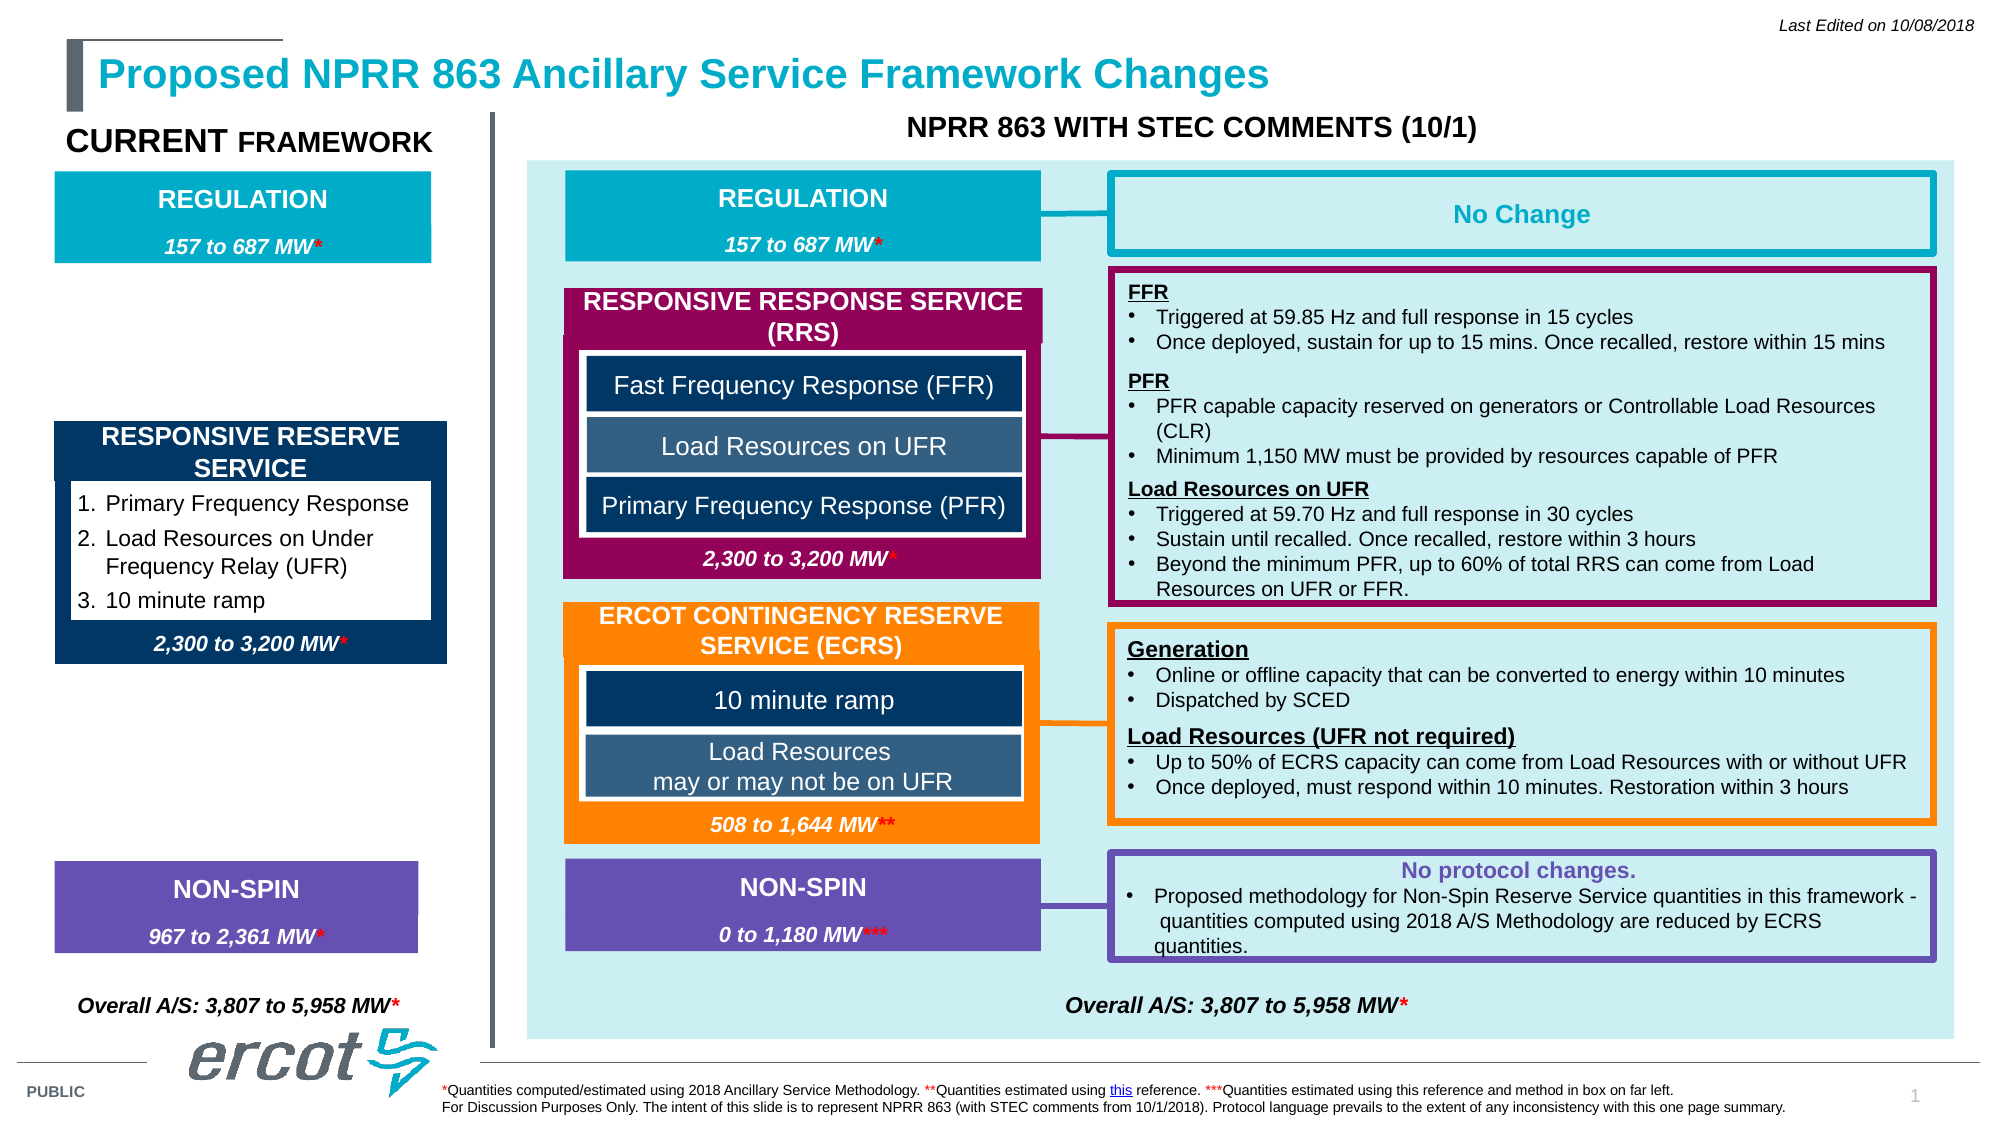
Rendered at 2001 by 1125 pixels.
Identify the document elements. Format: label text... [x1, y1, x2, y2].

text_box Regulation [563, 168, 1043, 221]
text_box Load Resources on UFR [585, 415, 1024, 474]
text_box FFR Triggered at 59.85 Hz and full response in 15 cycles Once deployed, sustain for up to 15 mins. Once recalled, restore within 15 mins PFR PFR capable capacity reserved on generators or Controllable Load Resources (CLR) Minimum 1,150 MW must be provided by resources capable of PFR Load Resources on UFR Triggered at 59.70 Hz and full response in 30 cycles Sustain until recalled. Once recalled, restore within 3 hours Beyond the minimum PFR, up to 60% of total RRS can come from Load Resources on UFR or FFR. [1110, 267, 1935, 606]
text_box Primary Frequency Response (PFR) [584, 475, 1024, 534]
picture [183, 1024, 442, 1100]
text_box *Quantities computed/estimated using 2018 Ancillary Service Methodology. **Quantities estimated using this reference. ***Quantities estimated using this reference and method in box on far left. For Discussion Purposes Only. The intent of this slide is to represent NPRR 863 (with STEC comments from 10/1/2018). Protocol language prevails to the extent of any inconsistency with this one page summary. [427, 1073, 1966, 1123]
text_box Generation Online or offline capacity that can be converted to energy within 10 minutes Dispatched by SCED Load Resources (UFR not required) Up to 50% of ECRS capacity can come from Load Resources with or without UFR Once deployed, must respond within 10 minutes. Restoration within 3 hours [1109, 623, 1935, 824]
text_box Overall A/S: 3,807 to 5,958 MW* [565, 986, 1908, 1023]
text_box 2,300 to 3,200 MW* [565, 535, 1041, 578]
text_box No Change [1109, 171, 1935, 255]
text_box 10 minute ramp [584, 669, 1024, 729]
text_box [525, 158, 1957, 1041]
text_box Regulation [53, 169, 433, 223]
text_box [569, 659, 1034, 799]
text_box Fast Frequency Response (FFR) [584, 354, 1024, 413]
text_box Responsive Response Service (RRS) [562, 286, 1045, 346]
title Proposed NPRR 863 Ancillary Service Framework Changes [83, 39, 1934, 125]
text_box Load Resources may or may not be on UFR [583, 732, 1023, 799]
text_box Current Framework [31, 109, 468, 168]
text_box Last Edited on 10/08/2018 [1764, 7, 2000, 43]
text_box [569, 346, 1036, 535]
text_box 157 to 687 MW* [563, 221, 1043, 263]
text_box ERCOT Contingency Reserve Service (ECRS) [561, 600, 1042, 659]
text_box 157 to 687 MW* [53, 223, 434, 265]
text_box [54, 421, 447, 656]
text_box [54, 852, 1934, 961]
text_box Overall A/S: 3,807 to 5,958 MW* [54, 986, 422, 1023]
text_box 508 to 1,644 MW** [569, 799, 1036, 841]
text_box NPRR 863 With STEC Comments (10/1) [777, 101, 1616, 152]
